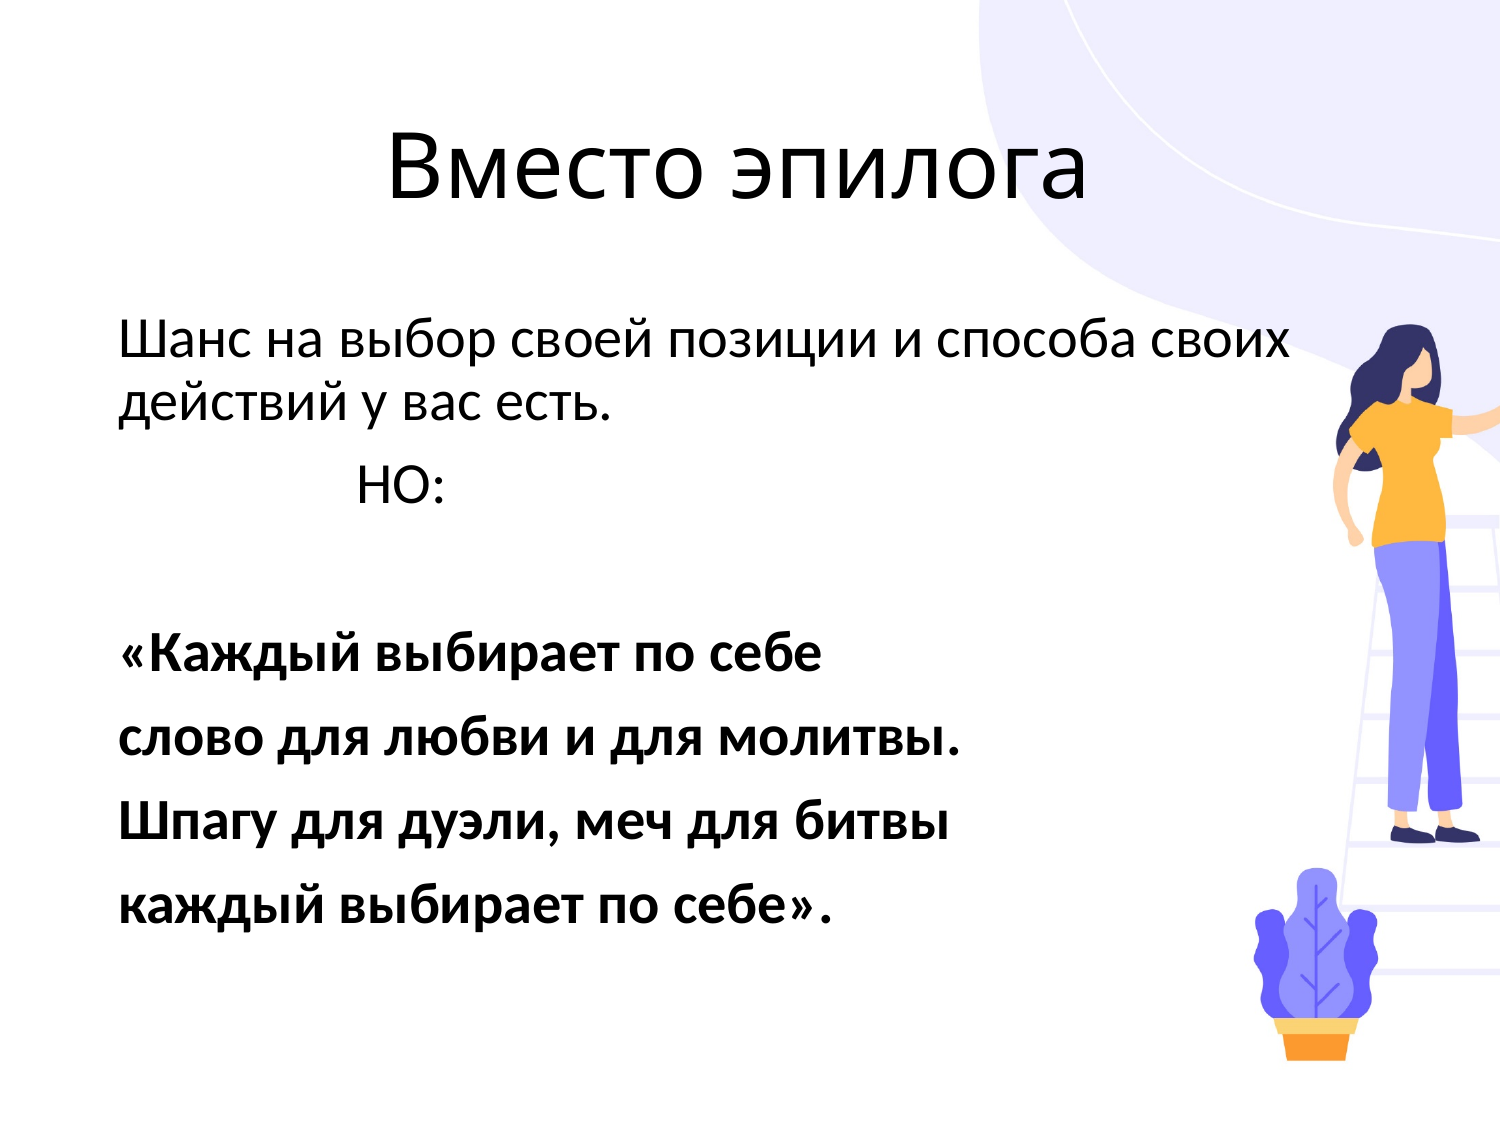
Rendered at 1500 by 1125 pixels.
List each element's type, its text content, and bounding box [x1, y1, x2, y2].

title Вместо эпилога [103, 59, 1397, 278]
picture [0, 0, 1500, 1125]
list Шанс на выбор своей позиции и способа своих действий у вас есть. НО: «Каждый выбирает по себе слово для любви и для молитвы. Шпагу для дуэли, меч для битвы каждый выбирает по себе». [103, 299, 1397, 1014]
